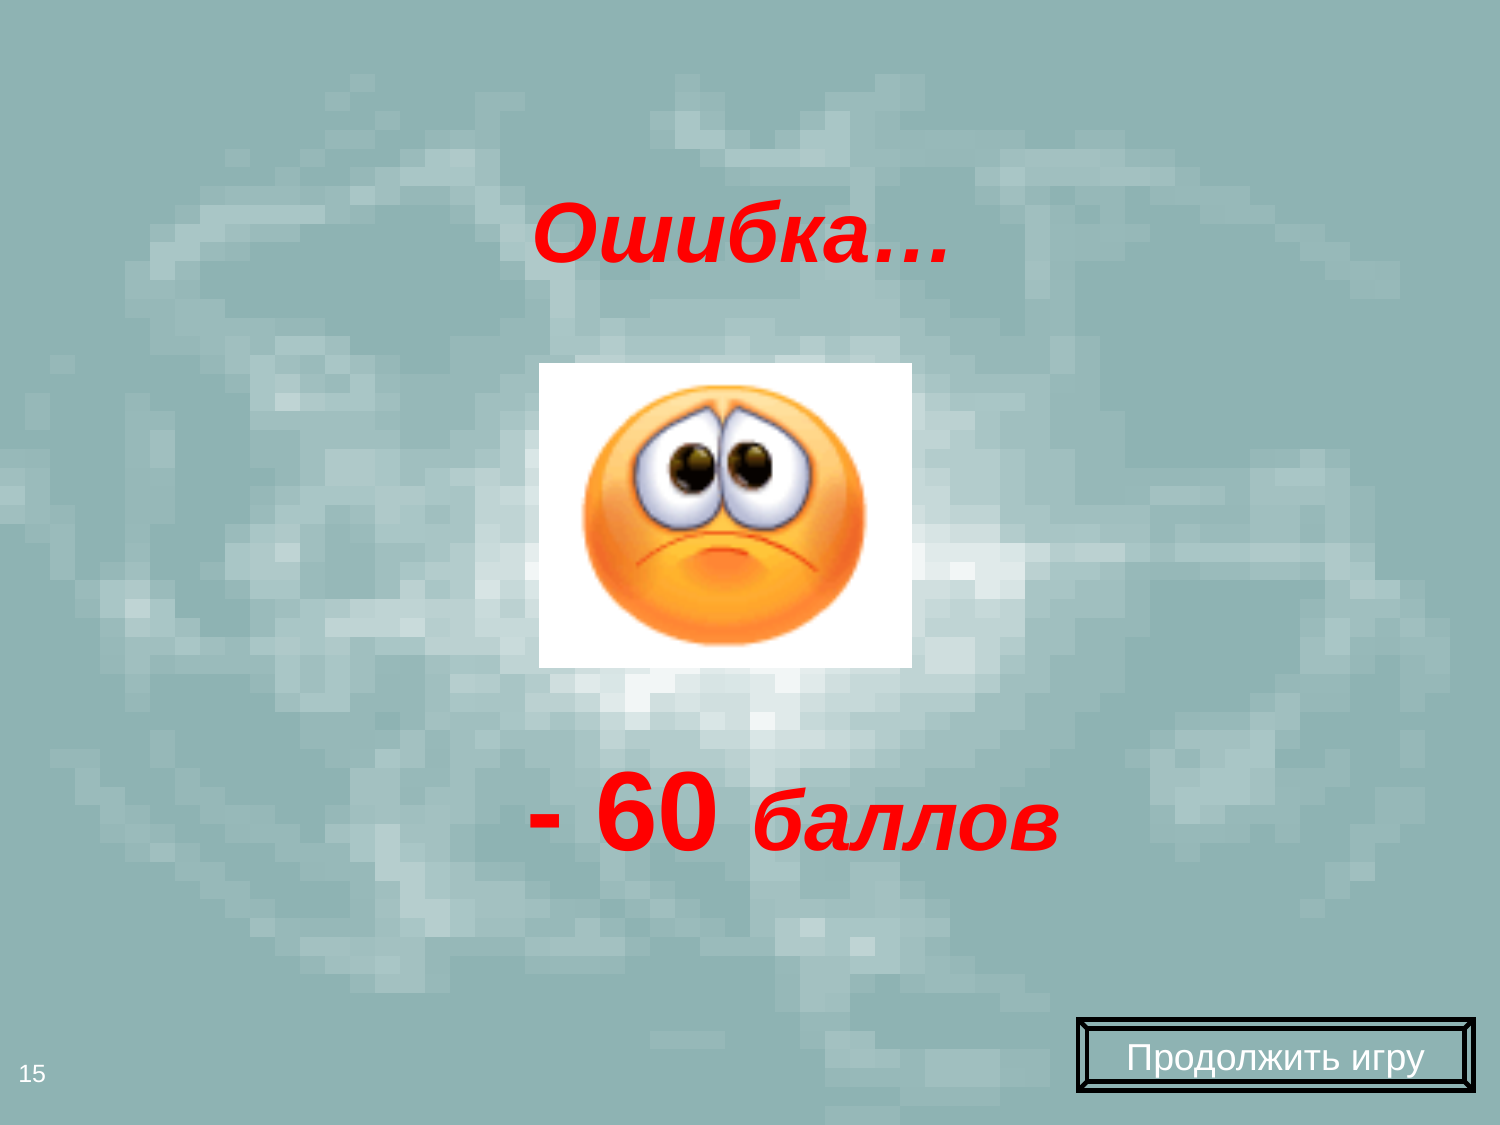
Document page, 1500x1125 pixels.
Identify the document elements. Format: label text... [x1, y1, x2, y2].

text_box 15 [0, 1049, 65, 1109]
text_box Продолжить игру [1078, 1019, 1474, 1091]
text_box - 60 баллов [480, 621, 1190, 881]
text_box Какие растения самые высокие? [1080, 1020, 1472, 1028]
picture [538, 363, 912, 669]
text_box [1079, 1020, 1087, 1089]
text_box Ошибка… [460, 128, 1029, 288]
